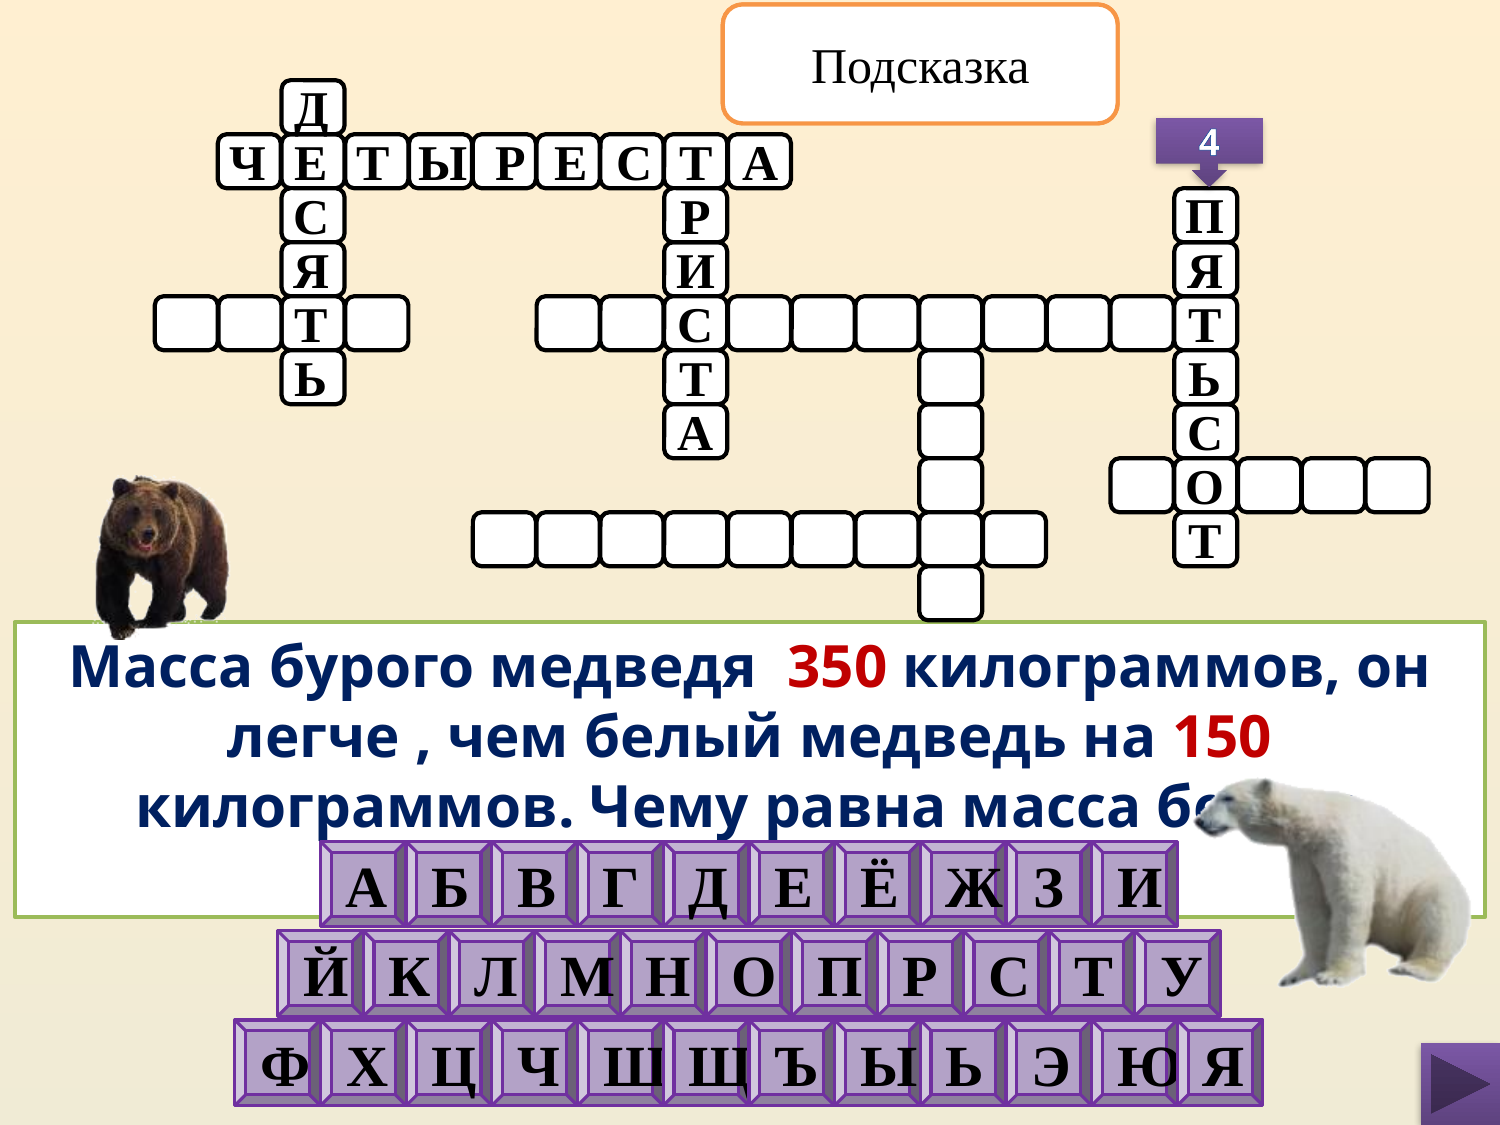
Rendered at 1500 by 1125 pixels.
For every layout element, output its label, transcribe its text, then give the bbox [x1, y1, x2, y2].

text_box Ь [842, 844, 913, 850]
text_box И [751, 1026, 758, 1099]
text_box Б [404, 839, 490, 929]
text_box Б [799, 933, 871, 939]
text_box Подсказка [708, 937, 715, 1010]
text_box З [1004, 839, 1090, 929]
text_box Т [451, 937, 458, 1010]
text_box А [499, 844, 570, 850]
text_box Е [665, 848, 672, 921]
text_box 27 : 3 [623, 938, 629, 1009]
text_box Д [1056, 933, 1128, 939]
text_box Ь [537, 937, 543, 1009]
text_box О [1013, 844, 1085, 850]
text_box Ж [918, 839, 1004, 929]
text_box А [580, 1027, 586, 1099]
text_box Т [494, 1027, 501, 1099]
text_box А [318, 839, 404, 929]
text_box Р [875, 929, 961, 1018]
text_box Ё [413, 1022, 485, 1029]
text_box И [1008, 848, 1015, 921]
text_box З [923, 848, 929, 920]
text_box Л [447, 929, 533, 1018]
text_box В [408, 848, 415, 921]
text_box А [713, 933, 785, 939]
text_box Т [922, 1026, 929, 1099]
text_box П [284, 933, 356, 939]
text_box С [837, 1027, 843, 1099]
text_box Я [365, 937, 372, 1010]
text_box С [408, 1026, 415, 1099]
text_box Ь [370, 933, 442, 939]
text_box Е [327, 1022, 400, 1029]
text_box К [927, 1022, 999, 1029]
text_box П [1094, 1027, 1100, 1099]
text_box Ш [576, 1018, 661, 1108]
text_box Ц [404, 1018, 490, 1108]
text_box Масса бурого медведя 350 килограммов, он легче , чем белый медведь на 150 килограммов. Чему равна масса белого медведя? [13, 620, 1487, 919]
text_box З [584, 1022, 657, 1029]
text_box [154, 79, 1429, 621]
picture [27, 475, 283, 640]
text_box Я [241, 1022, 314, 1029]
text_box П [585, 844, 656, 850]
text_box Т [756, 844, 827, 850]
text_box [1420, 1043, 1500, 1125]
text_box Г [575, 839, 661, 929]
text_box Д [1094, 848, 1100, 920]
text_box Ф [841, 1022, 914, 1029]
text_box Т [1099, 844, 1170, 850]
text_box Г [970, 933, 1042, 939]
text_box Х [319, 1018, 404, 1108]
text_box Ы [965, 937, 972, 1010]
text_box А [1008, 1026, 1015, 1099]
text_box Д [580, 848, 586, 920]
text_box Я [670, 844, 742, 850]
text_box Е [280, 937, 286, 1009]
text_box Ъ [747, 1018, 833, 1108]
text_box Г [494, 848, 500, 920]
text_box Ь [918, 1018, 1004, 1108]
text_box Р [665, 1026, 672, 1099]
text_box Й [276, 929, 361, 1018]
text_box С [237, 1027, 244, 1099]
text_box Ж [498, 1022, 571, 1029]
text_box В [490, 839, 575, 929]
text_box [186, 648, 217, 681]
text_box У [1133, 929, 1222, 1018]
text_box М [1098, 1022, 1171, 1029]
text_box С [927, 844, 999, 850]
text_box Н [1184, 1022, 1256, 1029]
text_box [542, 933, 613, 939]
text_box Й [755, 1022, 828, 1029]
text_box Т [880, 938, 886, 1009]
text_box Ё [751, 848, 758, 920]
text_box Ч [490, 1018, 576, 1108]
text_box С [961, 929, 1047, 1018]
text_box Е [1141, 933, 1185, 939]
text_box Подсказка [720, 2, 1120, 78]
text_box Р [1051, 937, 1058, 1010]
text_box Я [1179, 1026, 1186, 1099]
text_box Б [323, 848, 329, 920]
text_box Ы [833, 1018, 918, 1108]
text_box О [704, 929, 790, 1018]
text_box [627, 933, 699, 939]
text_box Ю [1090, 1018, 1175, 1108]
text_box Н [618, 929, 704, 1018]
text_box Е [323, 1027, 329, 1099]
text_box И [670, 1022, 742, 1029]
text_box Т [413, 844, 485, 850]
text_box В [884, 933, 956, 939]
text_box М [533, 929, 618, 1018]
text_box Ч [794, 937, 800, 1010]
text_box Д [279, 69, 344, 78]
text_box С [327, 844, 399, 850]
text_box К [361, 929, 447, 1018]
text_box П [790, 929, 875, 1018]
text_box Ж [837, 848, 843, 920]
text_box Т [1047, 929, 1133, 1018]
text_box Ф [233, 1018, 319, 1108]
text_box Л [1012, 1022, 1085, 1029]
text_box И [1090, 839, 1179, 929]
text_box Щ [661, 1018, 747, 1108]
text_box Д [661, 839, 747, 929]
text_box Э [1004, 1018, 1090, 1108]
picture [1190, 777, 1477, 991]
text_box Е [747, 839, 833, 929]
text_box Д [1137, 938, 1143, 1009]
text_box 5 [456, 933, 528, 939]
text_box Ё [833, 839, 918, 929]
text_box Я [1175, 1018, 1265, 1108]
